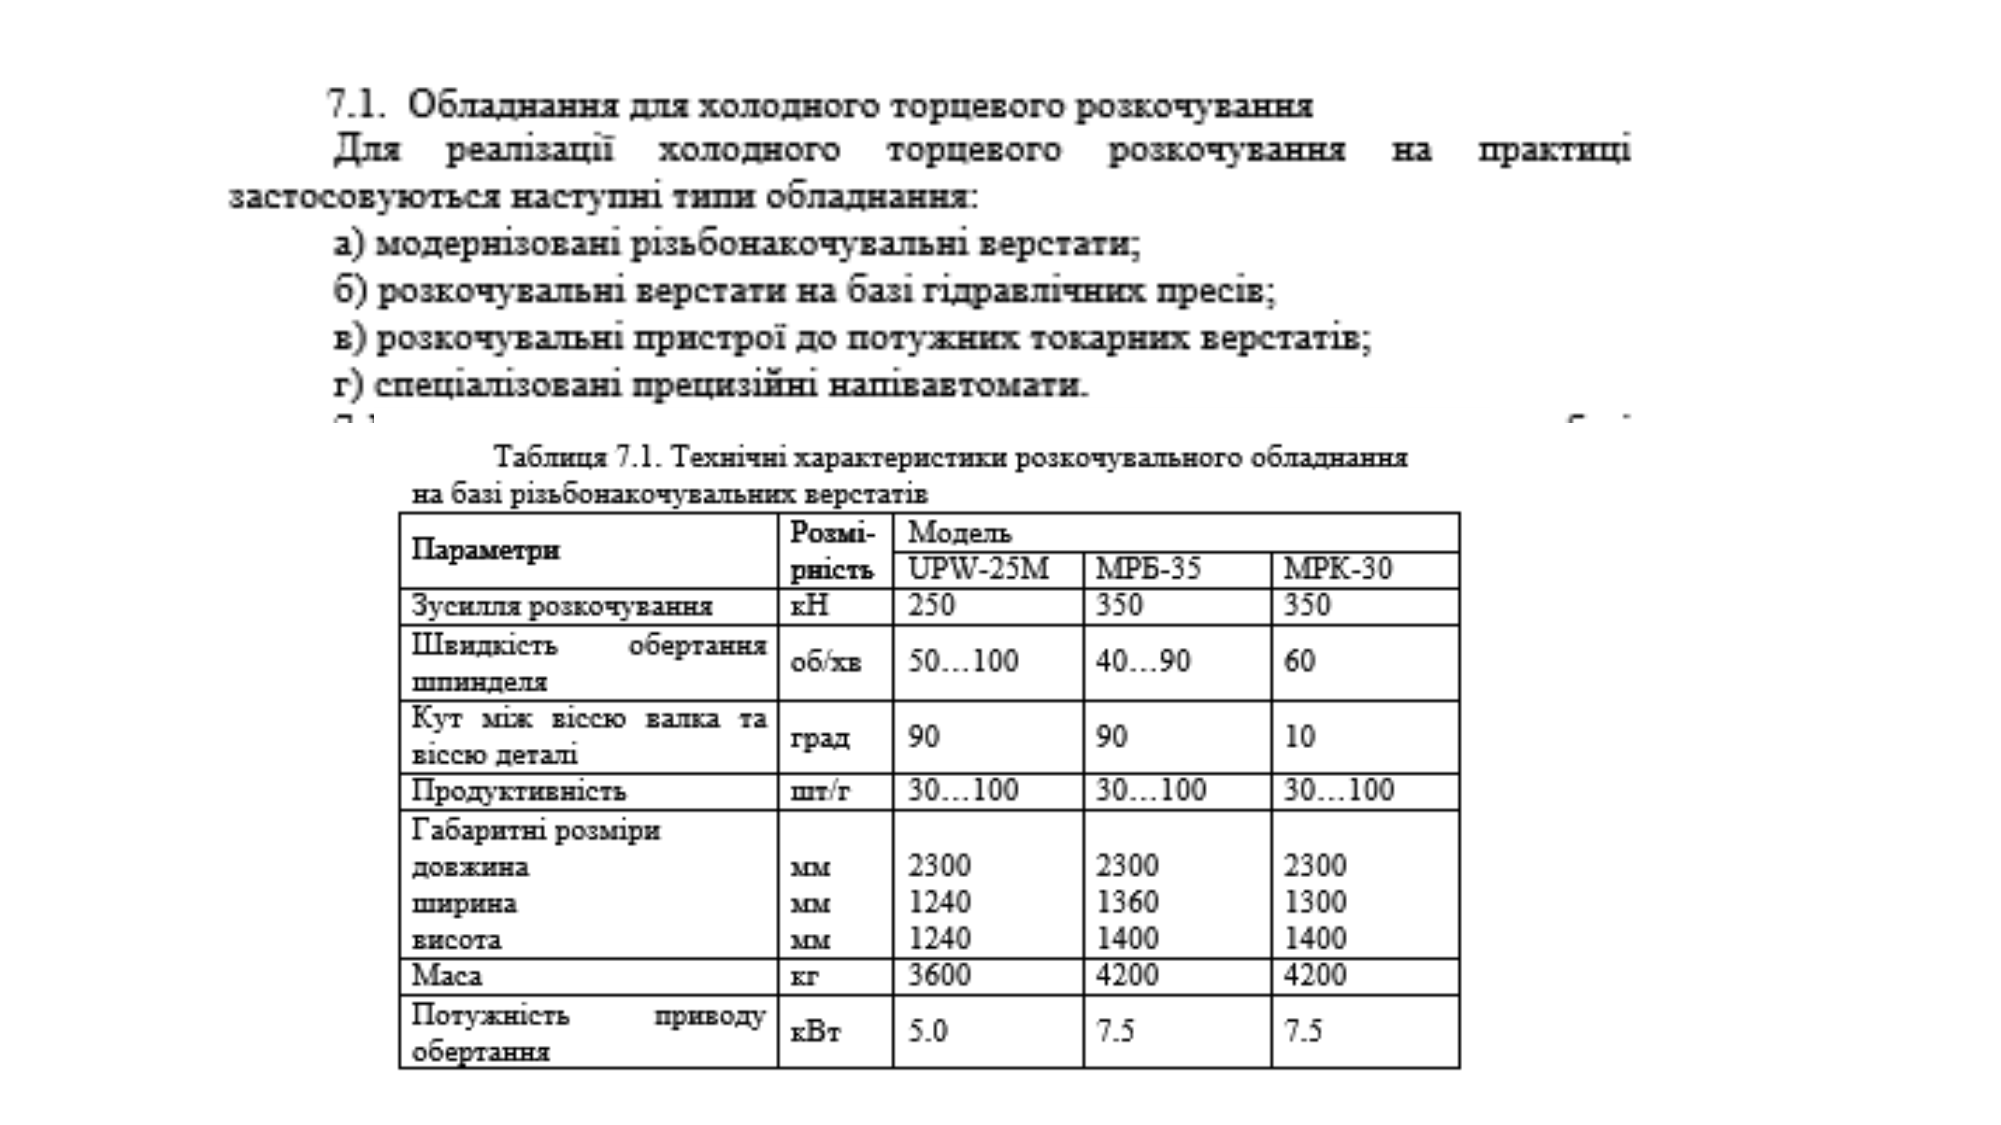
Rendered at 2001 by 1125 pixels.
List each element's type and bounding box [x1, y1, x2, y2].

picture [216, 0, 1715, 1105]
